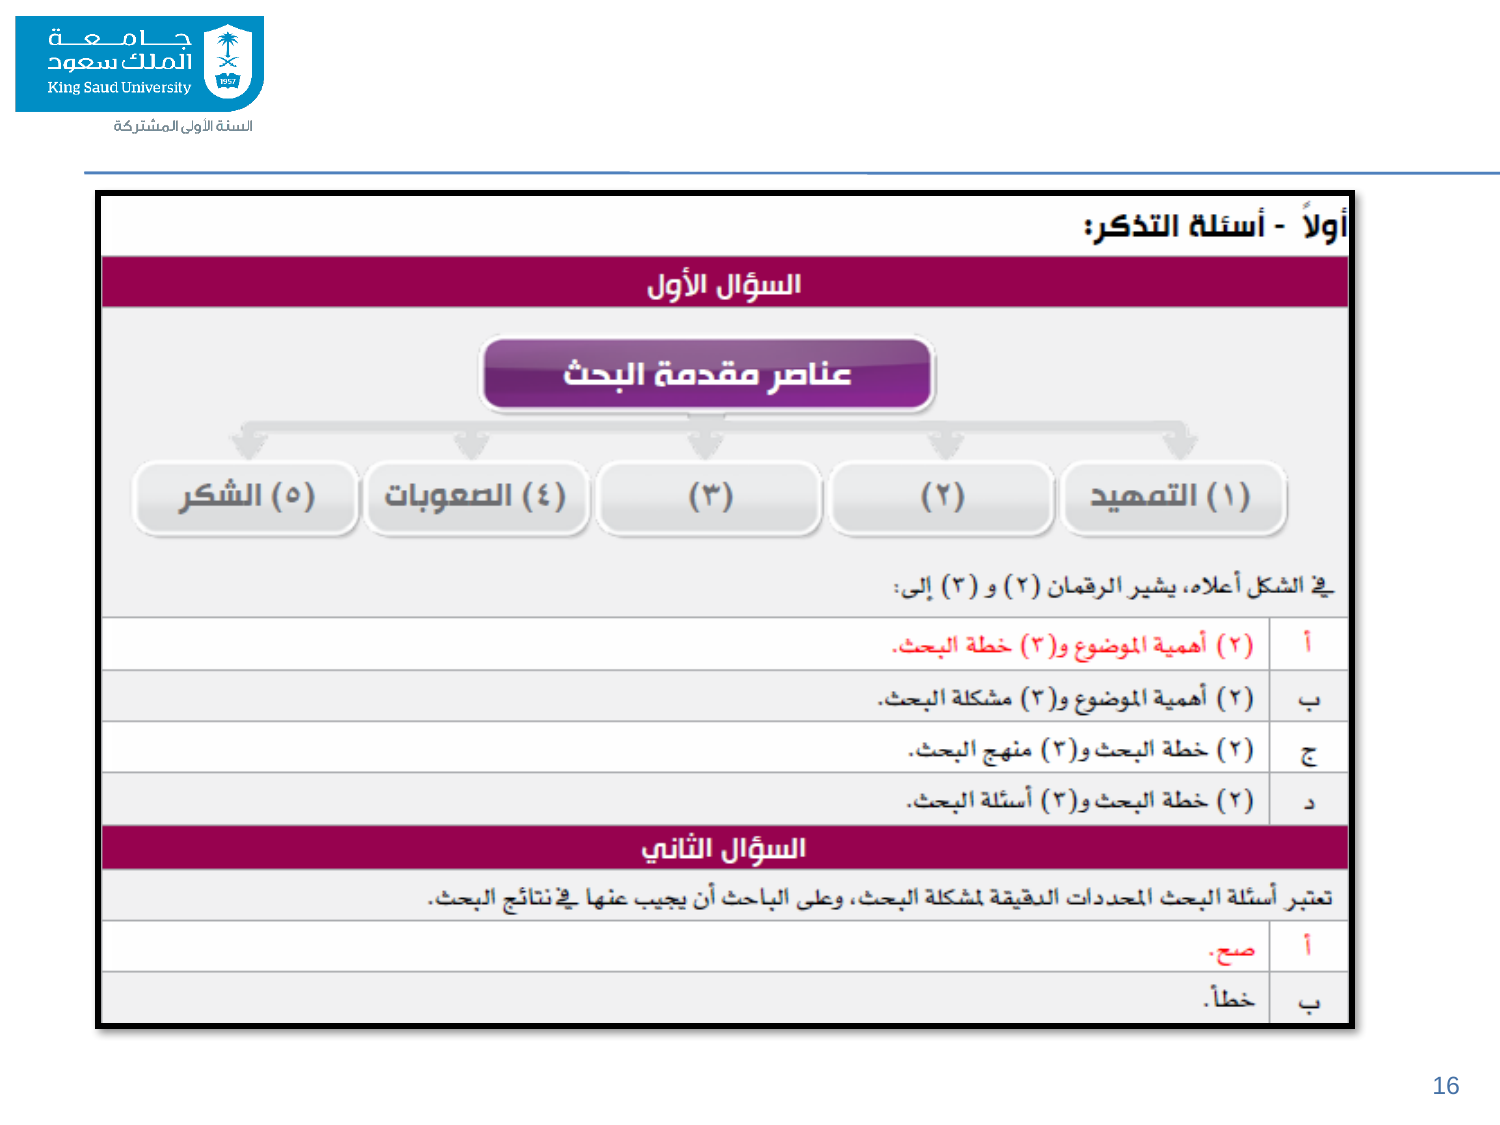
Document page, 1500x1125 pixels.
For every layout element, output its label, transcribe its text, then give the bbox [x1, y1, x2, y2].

picture [0, 0, 281, 150]
slide_number 16 [1350, 1062, 1475, 1103]
picture [100, 195, 1350, 1024]
